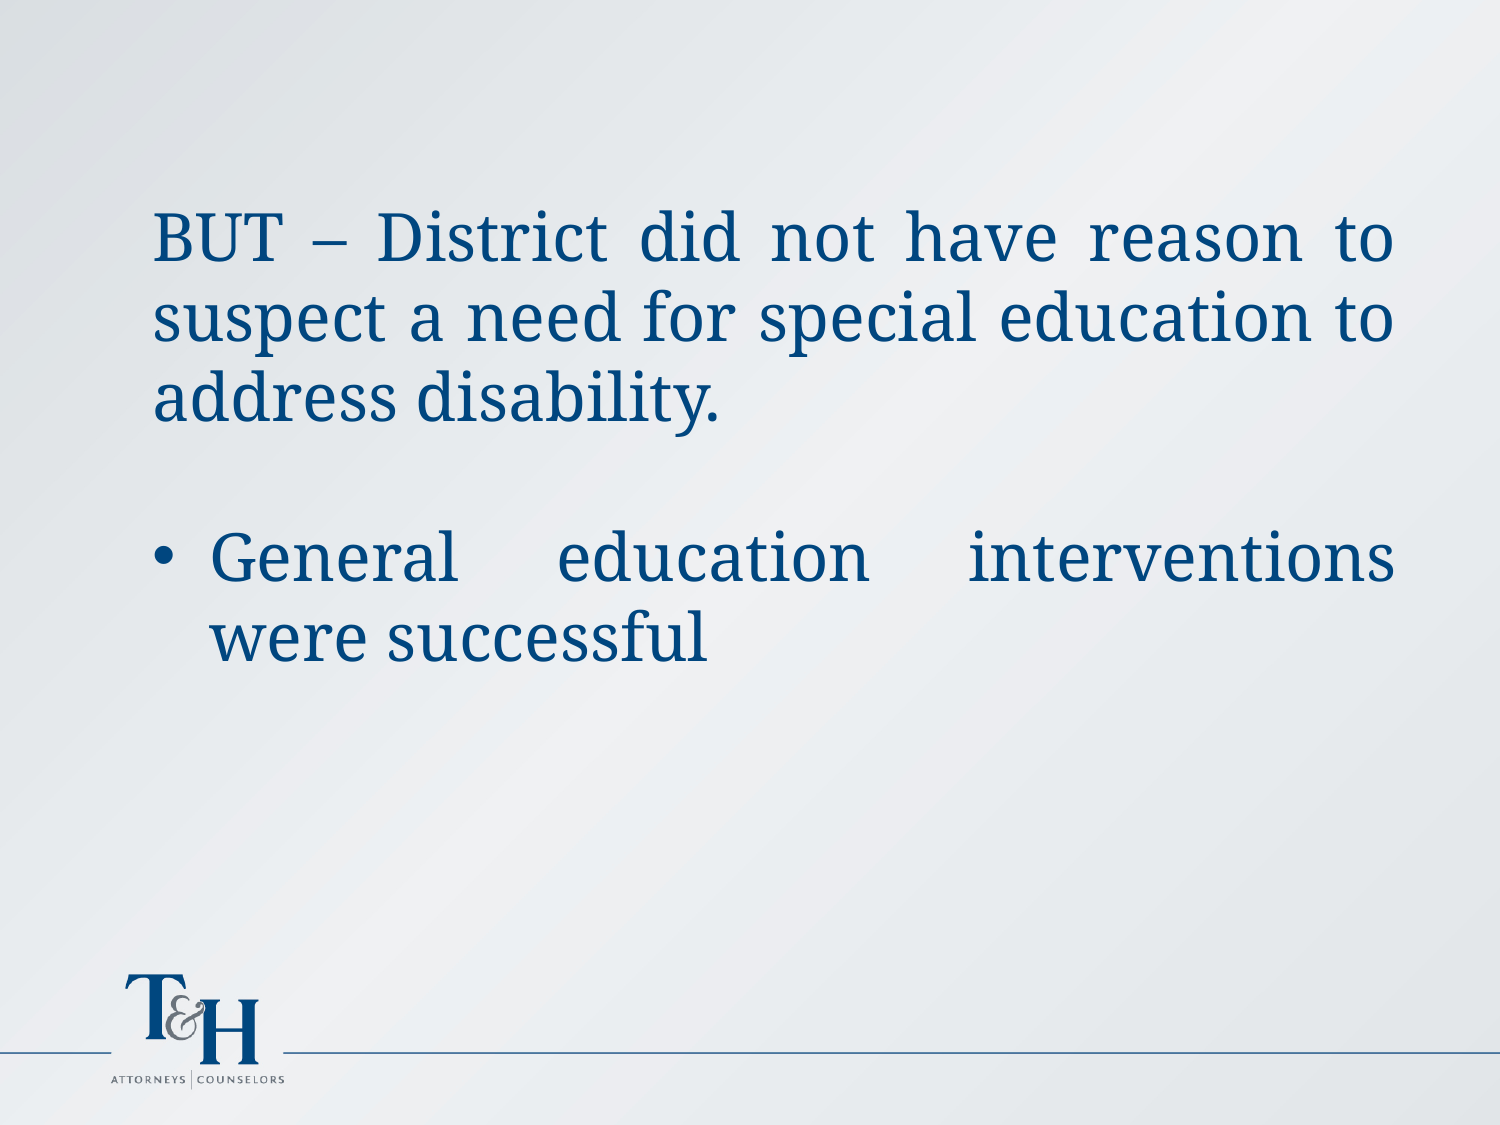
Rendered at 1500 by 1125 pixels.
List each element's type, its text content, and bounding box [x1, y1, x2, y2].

picture [0, 0, 1500, 1125]
text_box BUT – District did not have reason to suspect a need for special education to address disability. General education interventions were successful [137, 187, 1413, 682]
